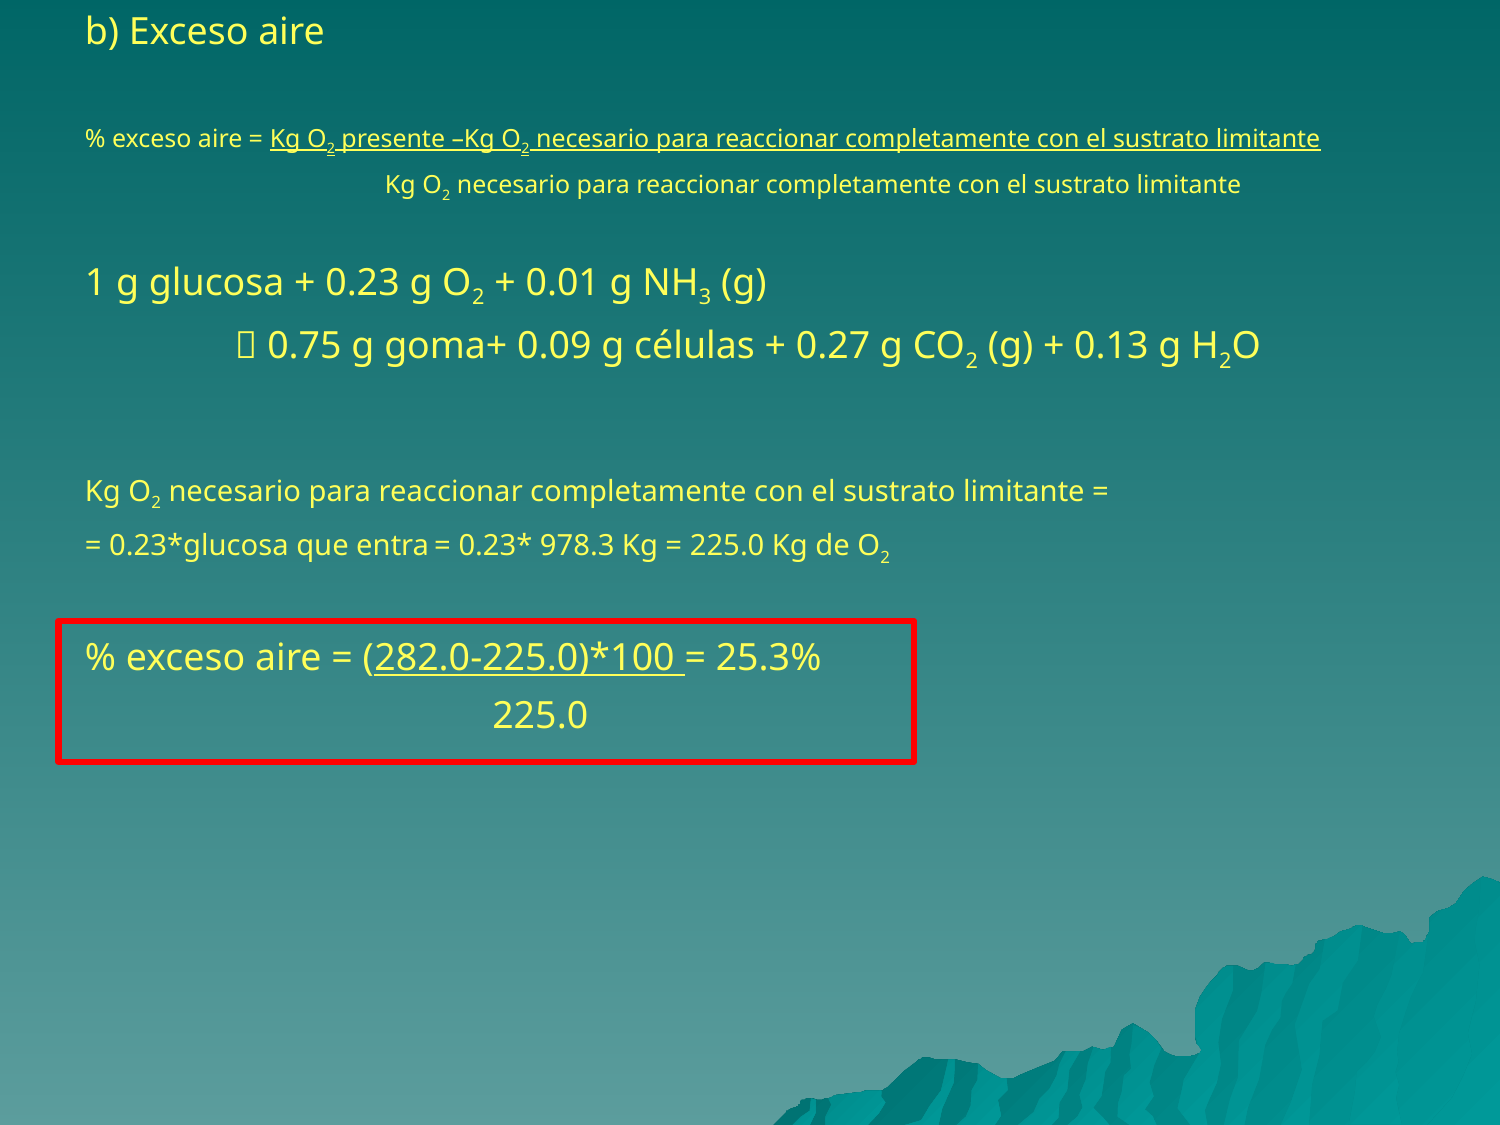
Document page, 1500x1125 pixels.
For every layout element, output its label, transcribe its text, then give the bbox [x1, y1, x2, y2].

text_box b) Exceso aire % exceso aire = Kg O2 presente –Kg O2 necesario para reaccionar completamente con el sustrato limitante Kg O2 necesario para reaccionar completamente con el sustrato limitante 1 g glucosa + 0.23 g O2 + 0.01 g NH3 (g)  0.75 g goma+ 0.09 g células + 0.27 g CO2 (g) + 0.13 g H2O Kg O2 necesario para reaccionar completamente con el sustrato limitante = = 0.23*glucosa que entra = 0.23* 978.3 Kg = 225.0 Kg de O2 % exceso aire = (282.0-225.0)*100 = 25.3% 225.0 [70, 0, 1500, 937]
text_box [56, 619, 916, 764]
